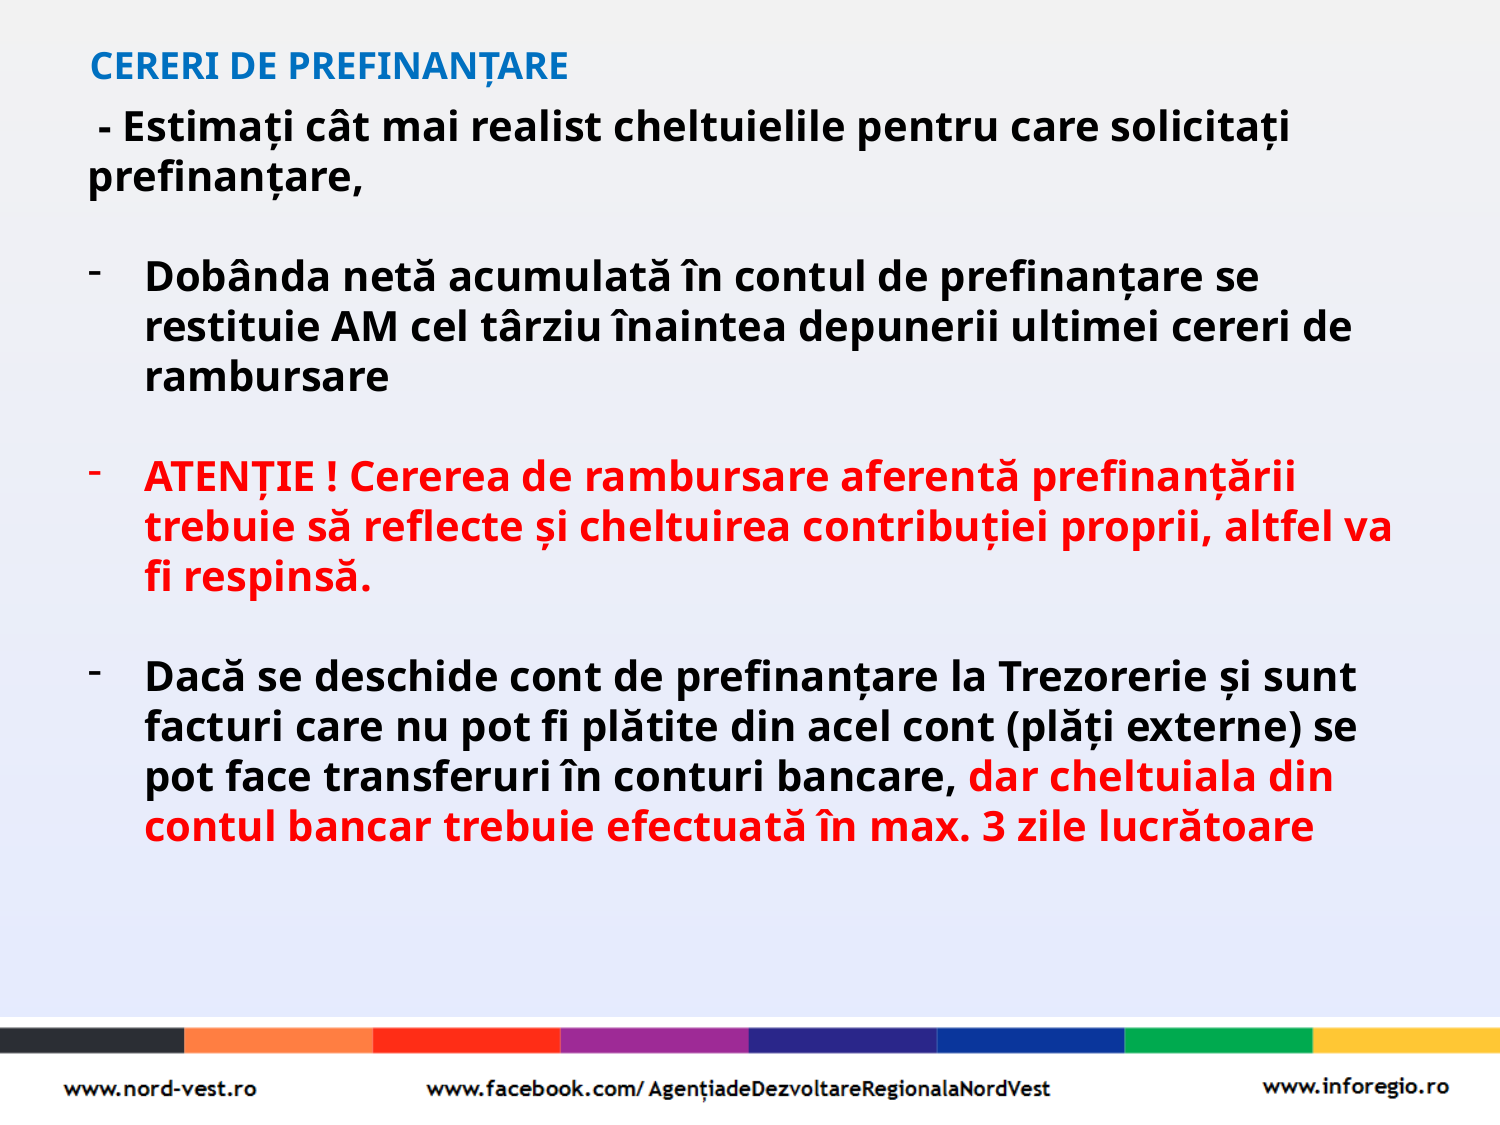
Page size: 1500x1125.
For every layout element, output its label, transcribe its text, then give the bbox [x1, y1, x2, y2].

picture [0, 1017, 1500, 1125]
title CERERI DE PREFINANȚARE [89, 42, 1411, 88]
list - Estimați cât mai realist cheltuielile pentru care solicitați prefinanțare, Dobânda netă acumulată în contul de prefinanțare se restituie AM cel târziu înaintea depunerii ultimei cereri de rambursare ATENȚIE ! Cererea de rambursare aferentă prefinanțării trebuie să reflecte și cheltuirea contribuției proprii, altfel va fi respinsă. Dacă se deschide cont de prefinanțare la Trezorerie și sunt facturi care nu pot fi plătite din acel cont (plăți externe) se pot face transferuri în conturi bancare, dar cheltuiala din contul bancar trebuie efectuată în max. 3 zile lucrătoare [87, 99, 1413, 845]
